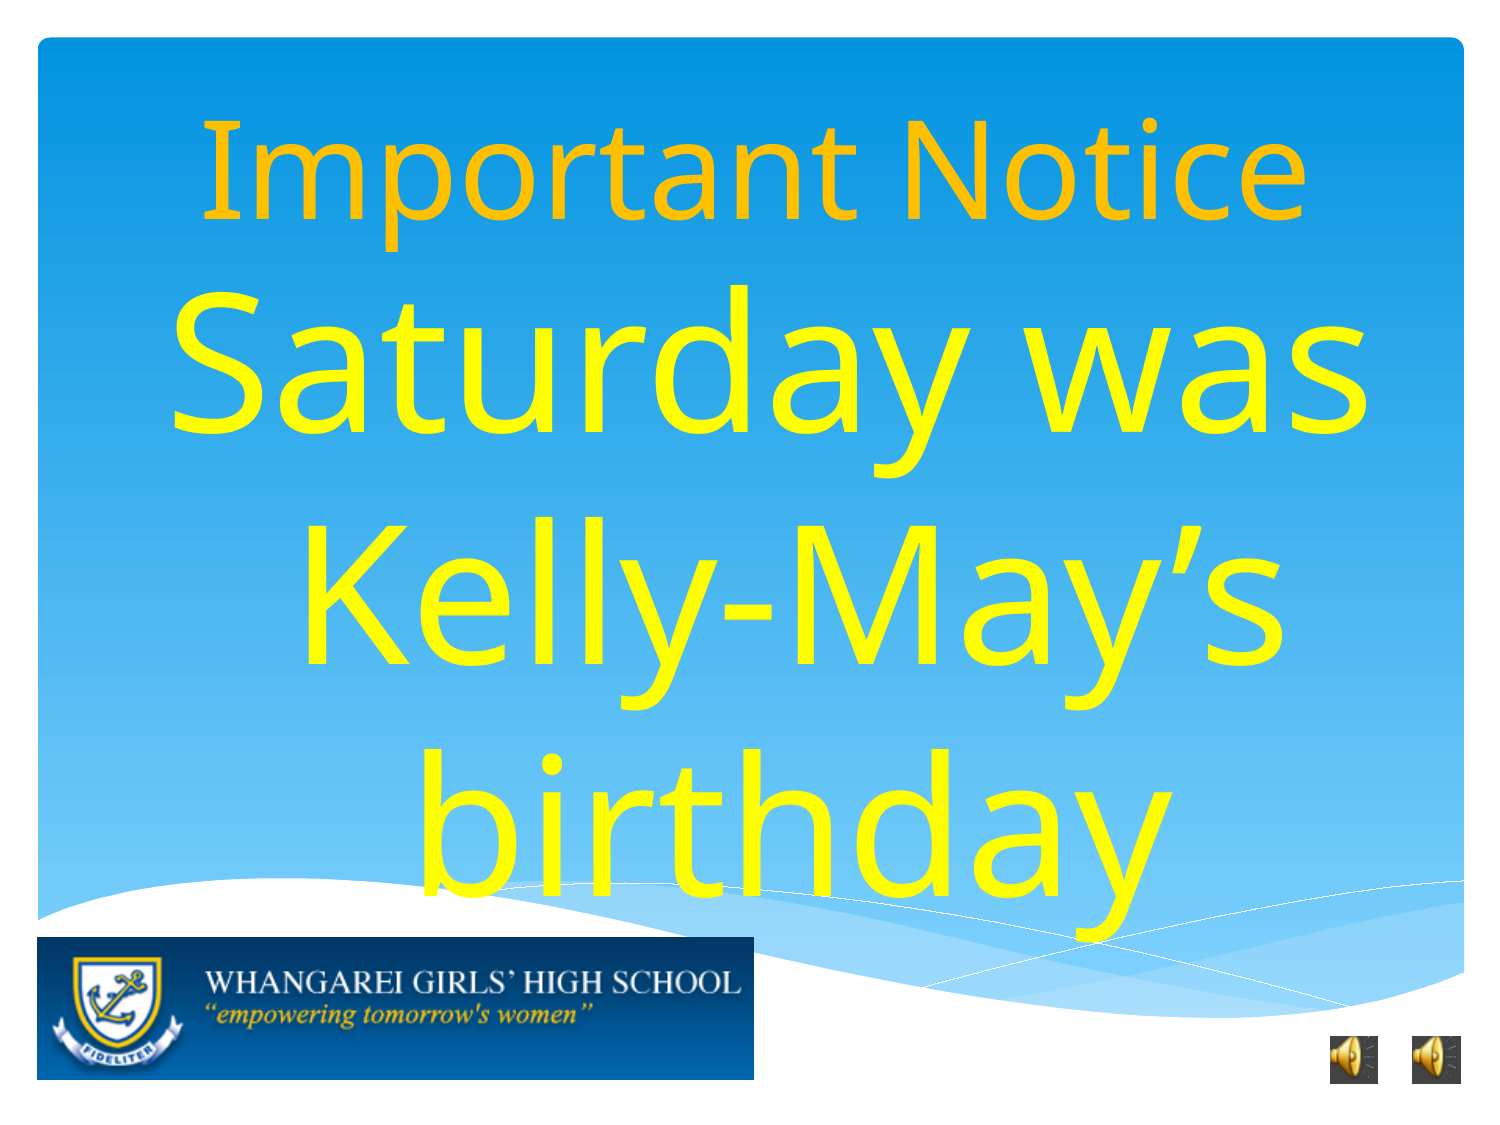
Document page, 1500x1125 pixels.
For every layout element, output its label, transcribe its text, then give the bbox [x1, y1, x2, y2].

picture [1328, 1034, 1380, 1086]
picture [37, 937, 754, 1080]
picture [1411, 1034, 1462, 1086]
text_box Important Notice [149, 37, 1362, 255]
text_box Saturday was Kelly-May’s birthday [149, 231, 1391, 963]
